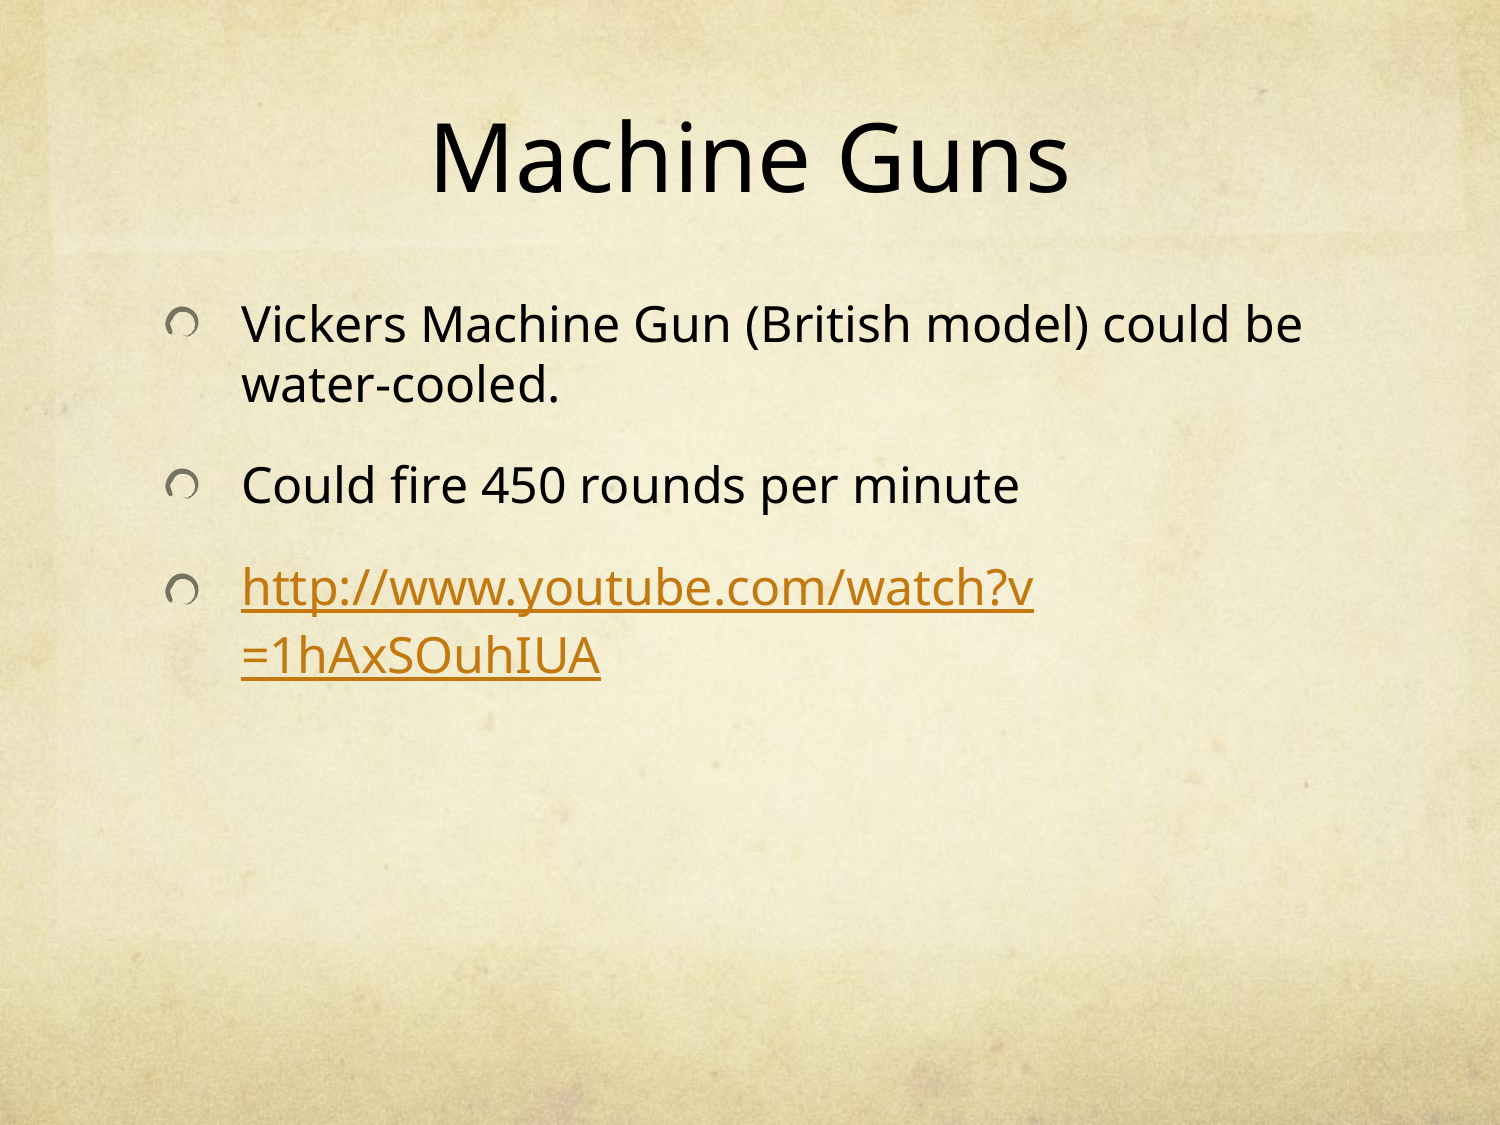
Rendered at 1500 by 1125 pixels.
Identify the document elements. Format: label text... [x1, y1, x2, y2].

picture [0, 0, 1500, 1125]
title Machine Guns [150, 82, 1350, 225]
list Vickers Machine Gun (British model) could be water-cooled. Could fire 450 rounds per minute http://www.youtube.com/watch?v=1hAxSOuhIUA [150, 284, 1350, 950]
